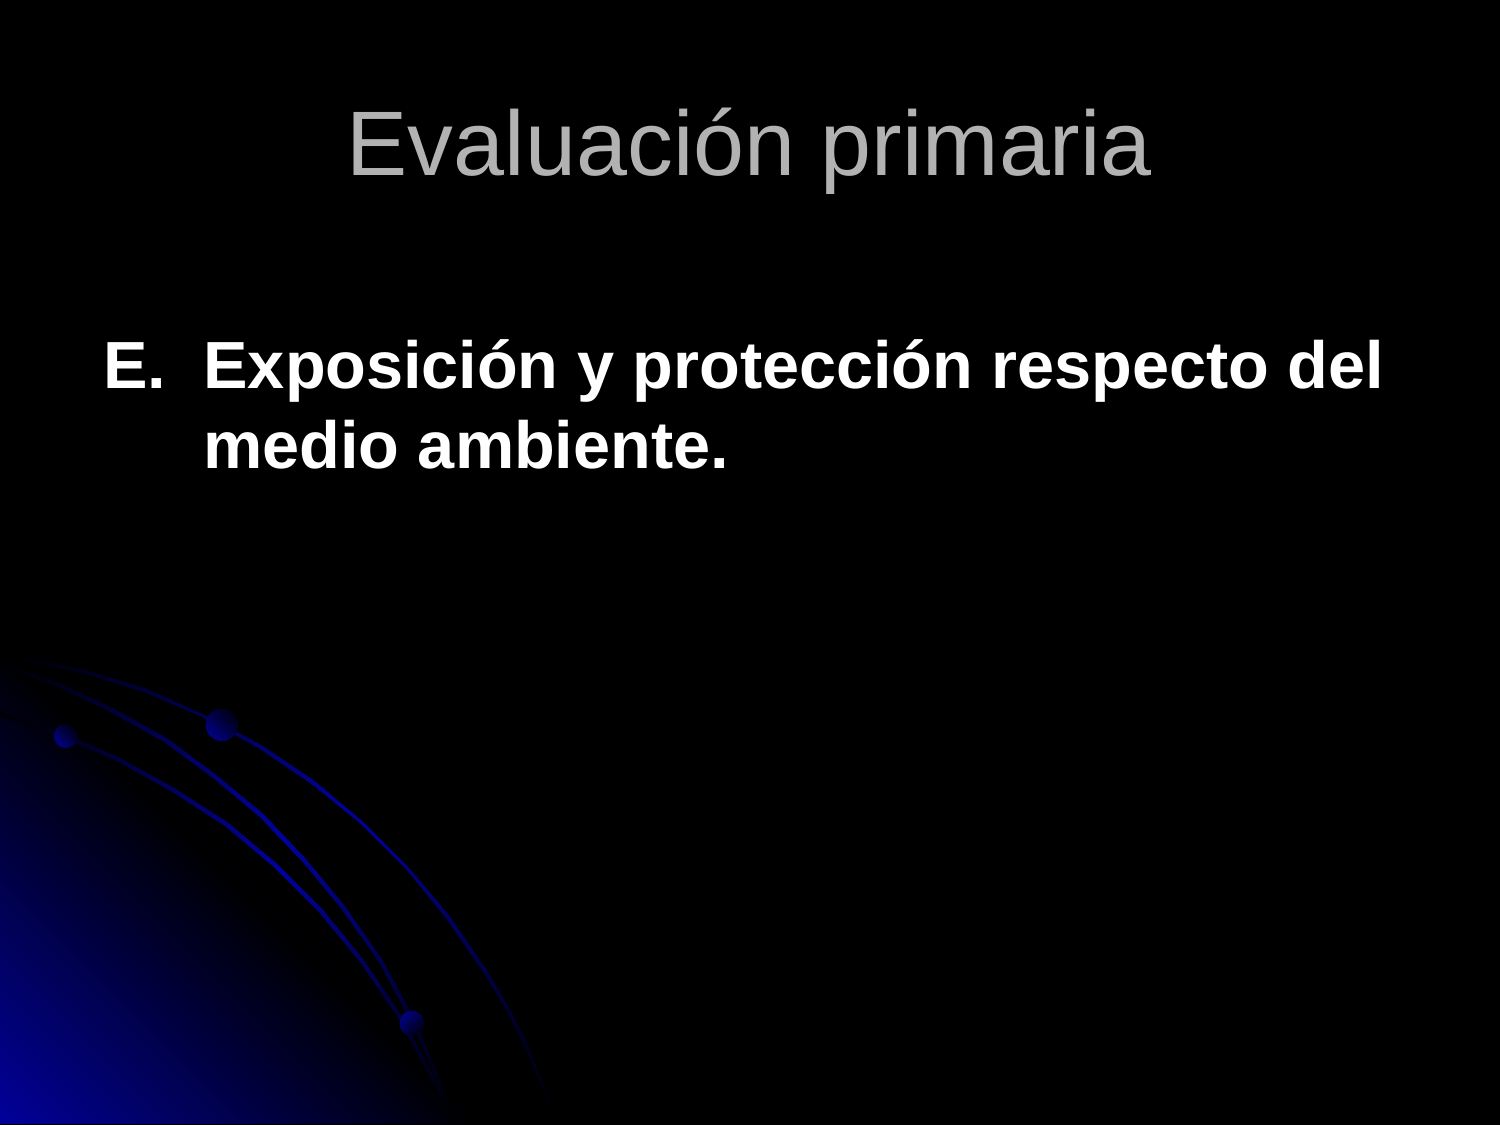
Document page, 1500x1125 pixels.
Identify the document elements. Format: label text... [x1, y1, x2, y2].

title Evaluación primaria [74, 45, 1426, 233]
list E. Exposición y protección respecto del medio ambiente. [88, 314, 1439, 544]
